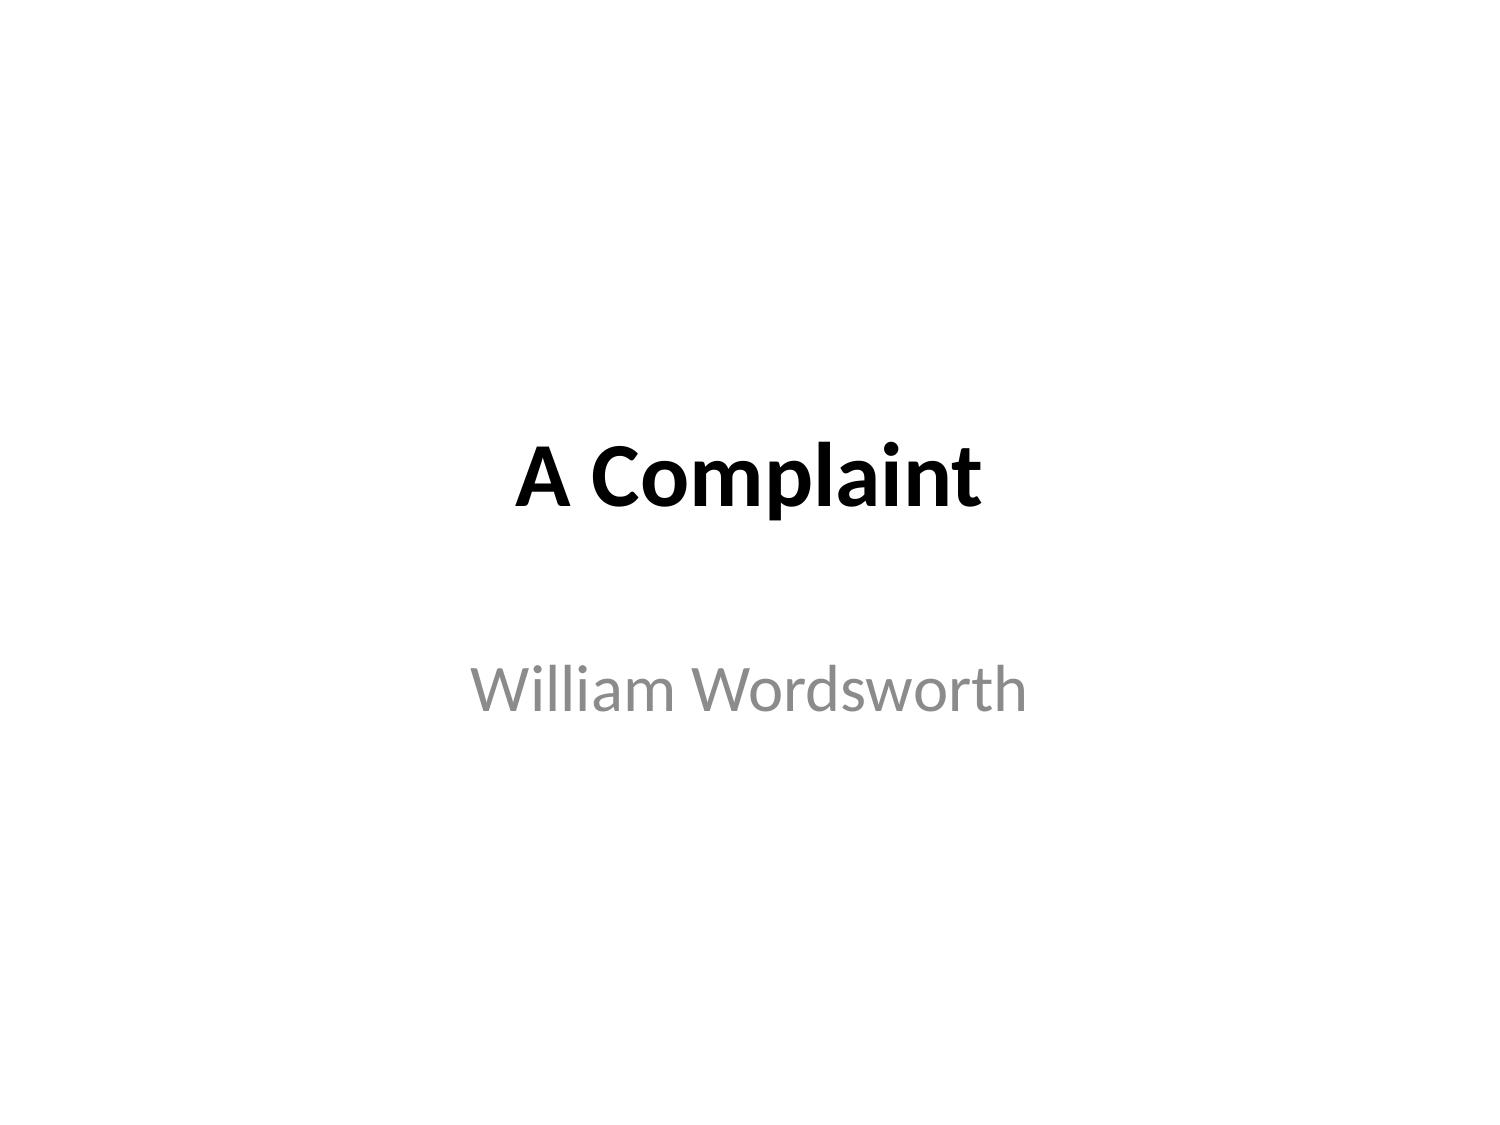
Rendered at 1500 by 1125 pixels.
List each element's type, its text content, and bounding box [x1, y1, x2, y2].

title A Complaint [112, 349, 1388, 591]
subtitle William Wordsworth [225, 637, 1275, 925]
